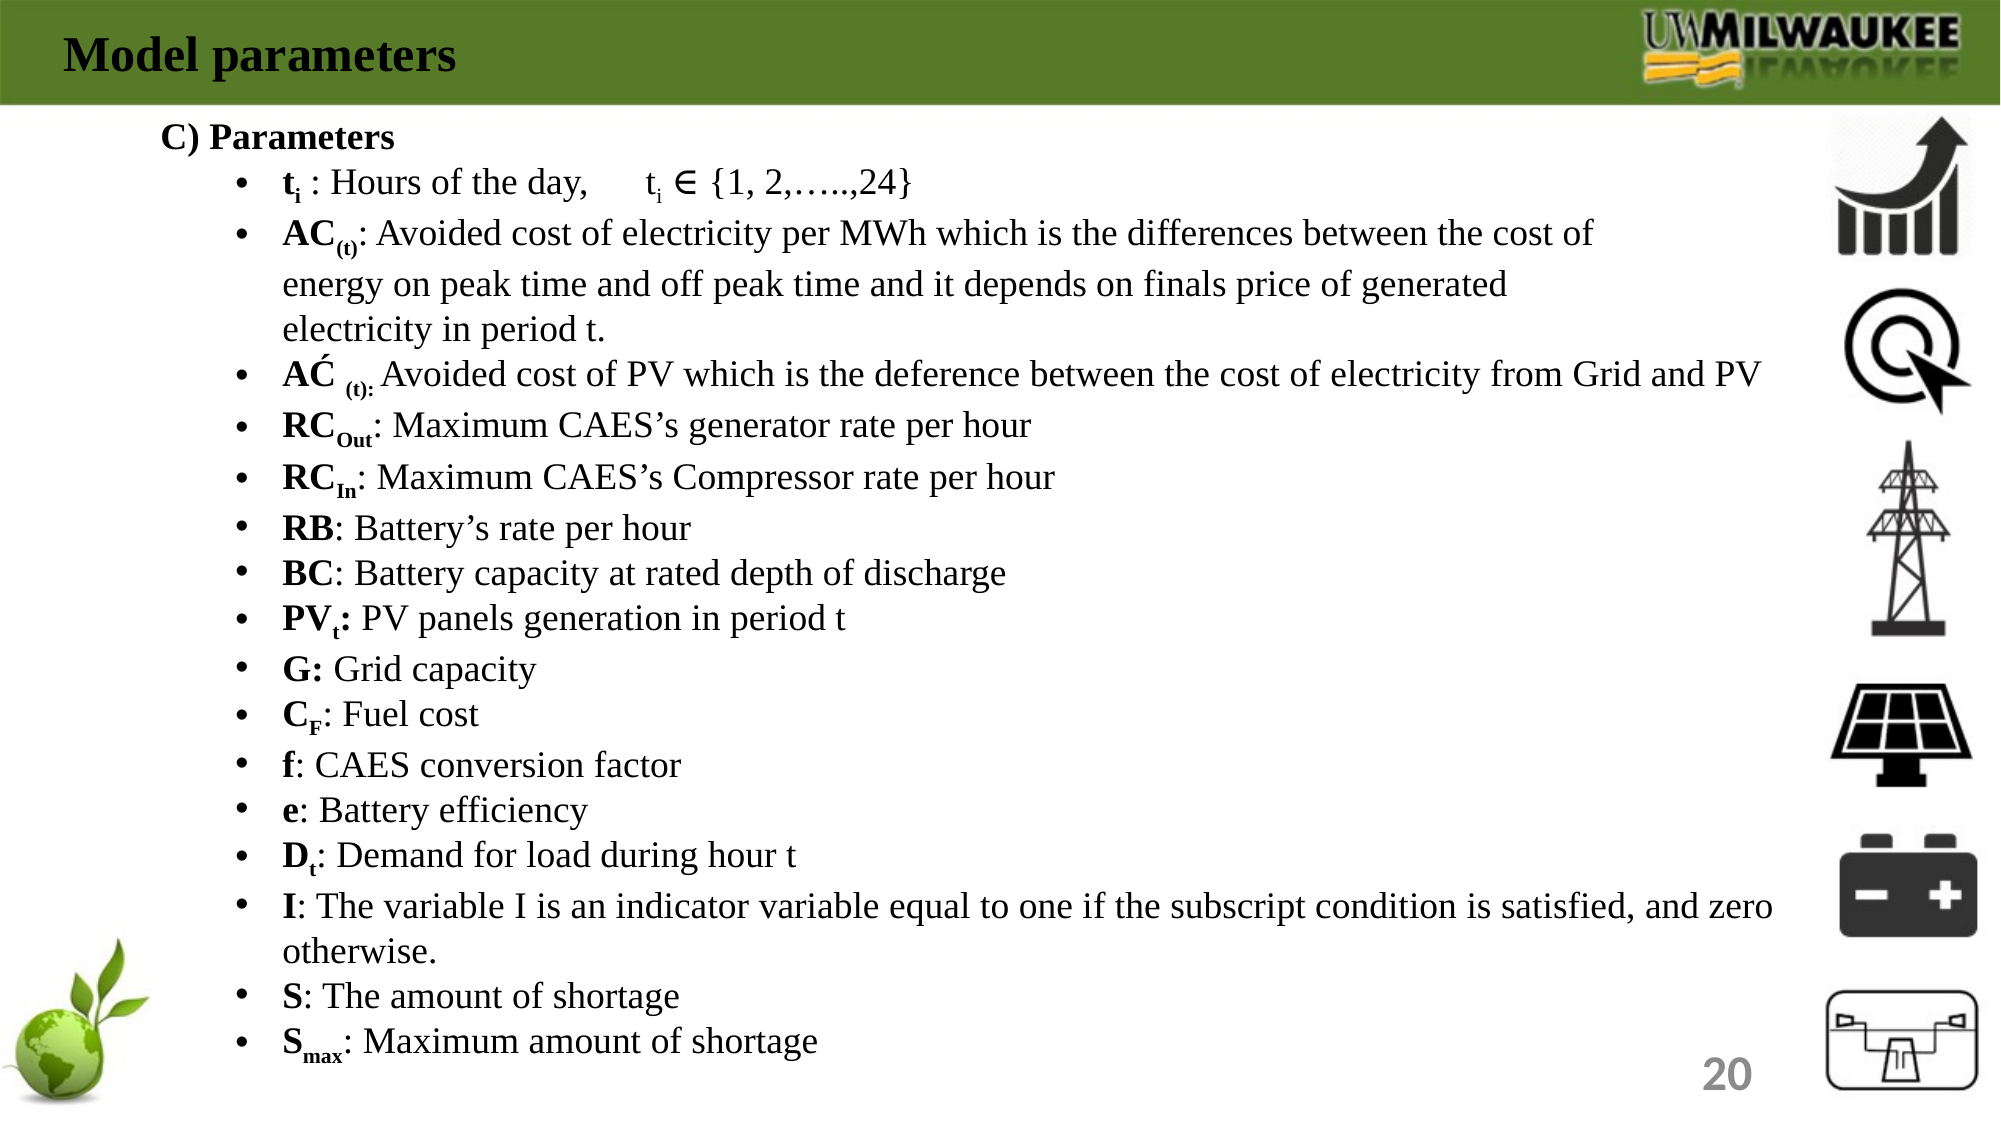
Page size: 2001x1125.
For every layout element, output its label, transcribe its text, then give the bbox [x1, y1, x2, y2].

picture [0, 0, 2001, 1125]
slide_number 20 [1317, 1040, 1768, 1101]
text_box Model parameters [48, 14, 672, 90]
text_box C) Parameters ti : Hours of the day, ti ∈ {1, 2,…..,24} AC(t): Avoided cost of electricity per MWh which is the differences between the cost of energy on peak time and off peak time and it depends on finals price of generated electricity in period t. AĆ (t): Avoided cost of PV which is the deference between the cost of electricity from Grid and PV RCOut: Maximum CAES’s generator rate per hour RCIn: Maximum CAES’s Compressor rate per hour RB: Battery’s rate per hour BC: Battery capacity at rated depth of discharge PVt: PV panels generation in period t G: Grid capacity CF: Fuel cost f: CAES conversion factor e: Battery efficiency Dt: Demand for load during hour t I: The variable I is an indicator variable equal to one if the subscript condition is satisfied, and zero otherwise. S: The amount of shortage Smax: Maximum amount of shortage [145, 104, 1797, 1075]
